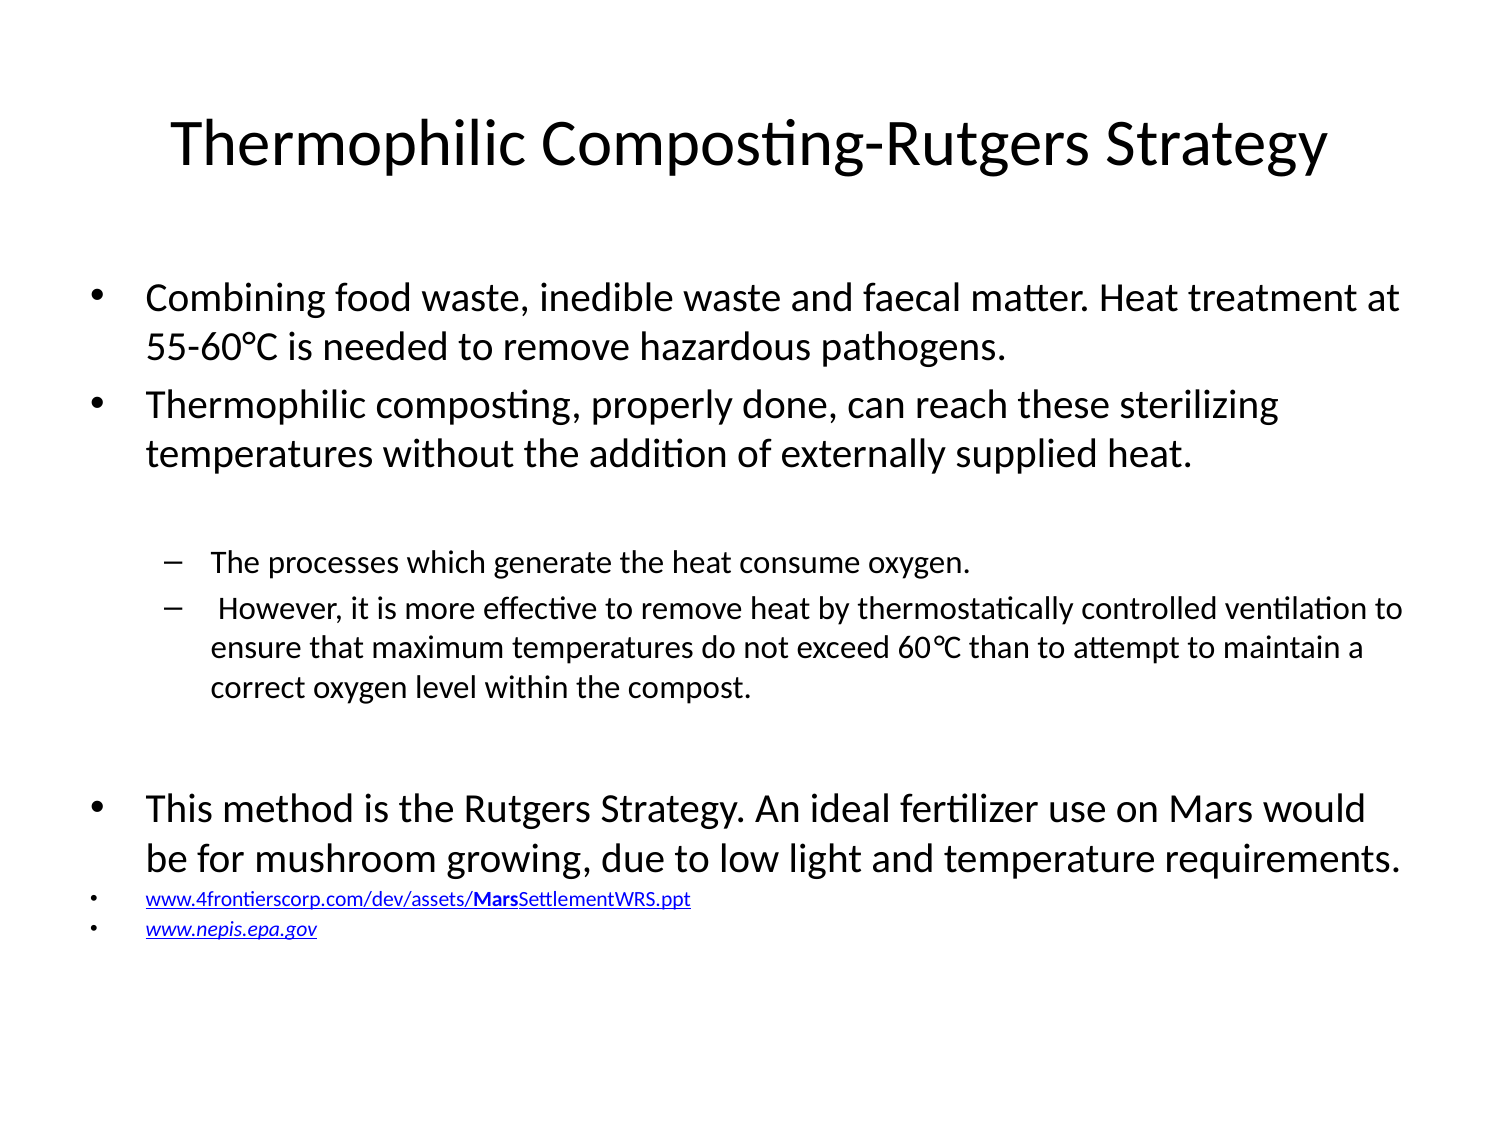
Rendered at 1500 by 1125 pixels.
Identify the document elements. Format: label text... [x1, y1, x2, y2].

list Combining food waste, inedible waste and faecal matter. Heat treatment at 55-60°C is needed to remove hazardous pathogens. Thermophilic composting, properly done, can reach these sterilizing temperatures without the addition of externally supplied heat. The processes which generate the heat consume oxygen. However, it is more effective to remove heat by thermostatically controlled ventilation to ensure that maximum temperatures do not exceed 60°C than to attempt to maintain a correct oxygen level within the compost. This method is the Rutgers Strategy. An ideal fertilizer use on Mars would be for mushroom growing, due to low light and temperature requirements. www.4frontierscorp.com/dev/assets/MarsSettlementWRS.ppt www.nepis.epa.gov [75, 262, 1425, 1005]
title Thermophilic Composting-Rutgers Strategy [75, 45, 1425, 233]
